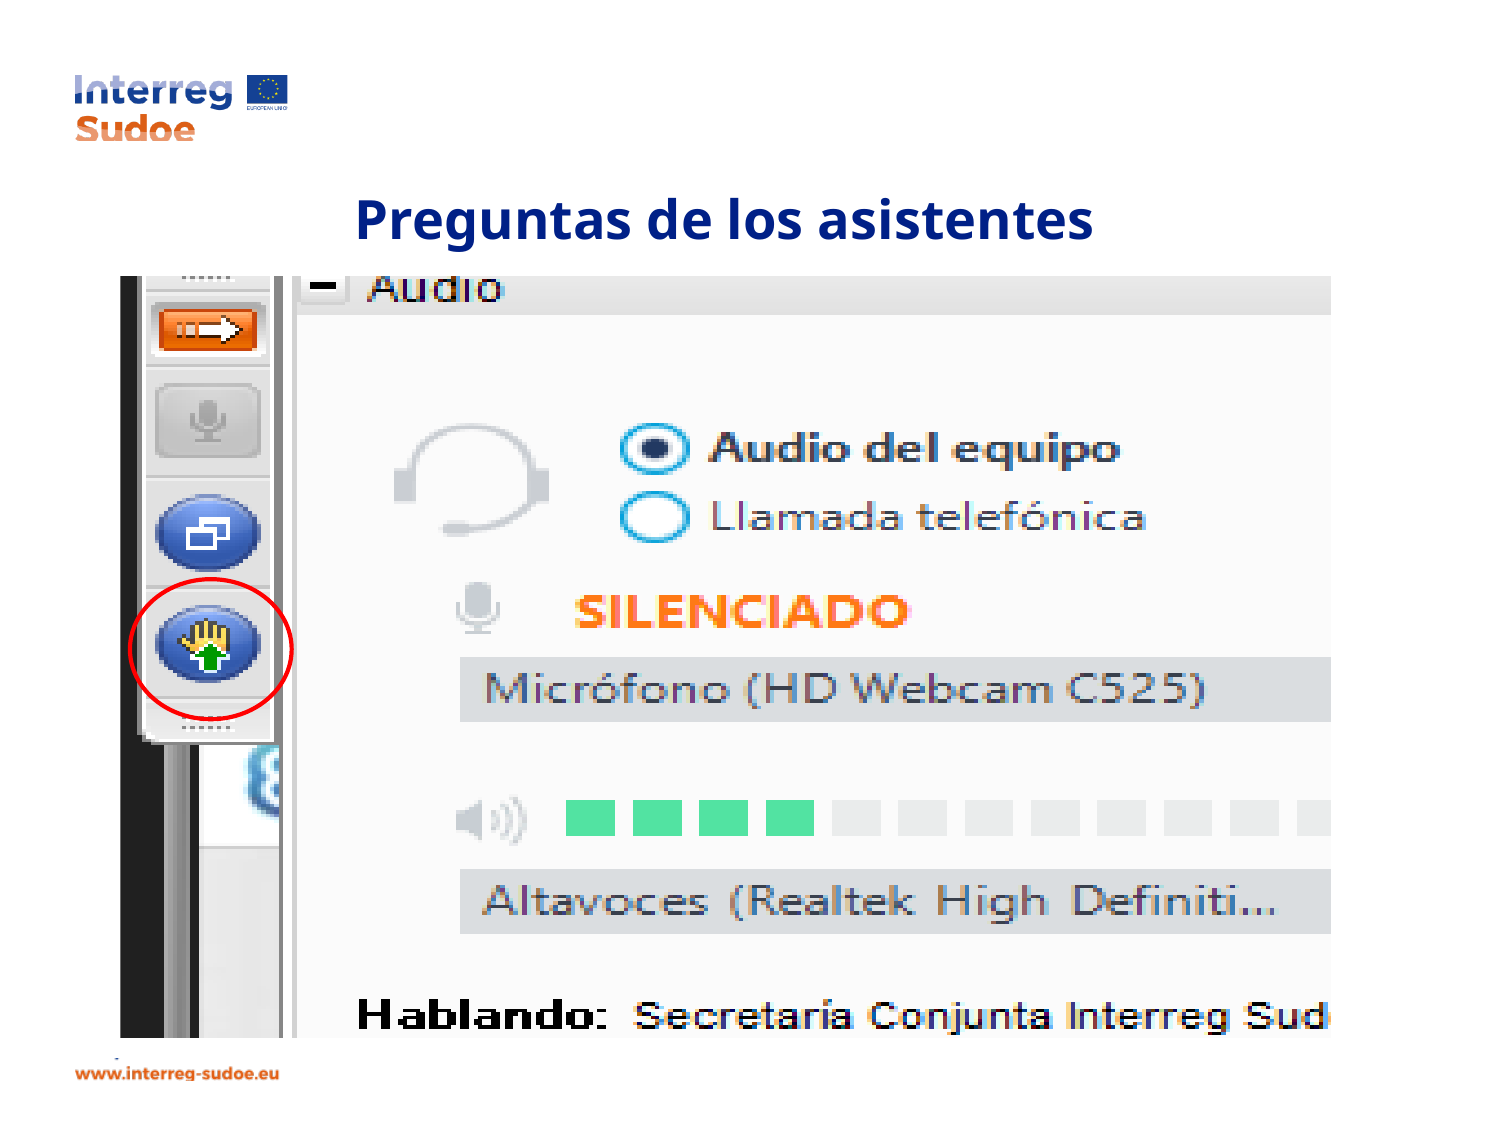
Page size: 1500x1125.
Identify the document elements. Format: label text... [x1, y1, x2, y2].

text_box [120, 276, 1332, 1038]
title Preguntas de los asistentes [339, 177, 1178, 275]
